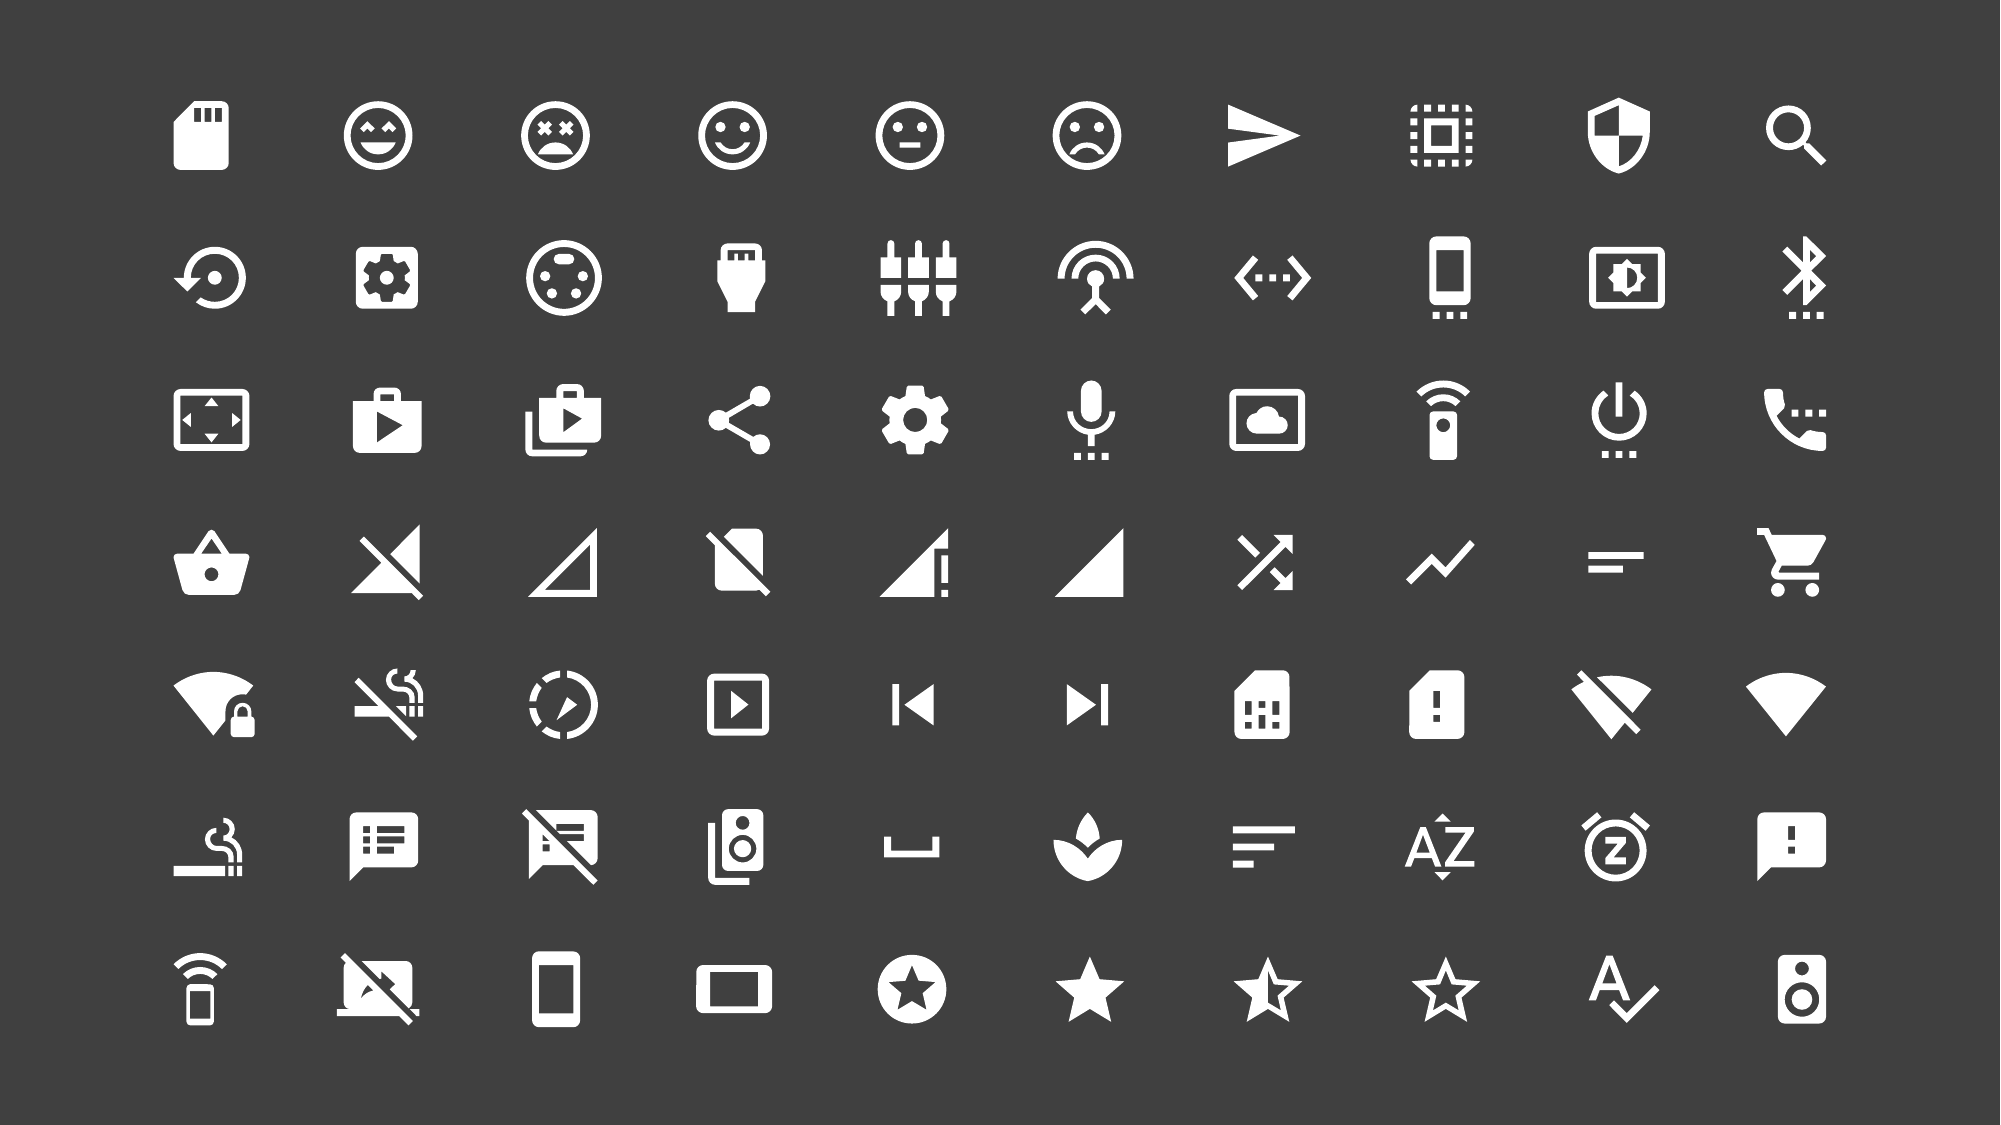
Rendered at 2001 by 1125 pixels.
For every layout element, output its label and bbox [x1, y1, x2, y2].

text_box [418, 706, 424, 717]
text_box [1789, 311, 1797, 319]
text_box [1075, 812, 1100, 848]
text_box [1080, 380, 1102, 422]
text_box [230, 702, 255, 738]
text_box [1416, 380, 1471, 397]
text_box [698, 101, 767, 170]
text_box [1269, 274, 1277, 282]
text_box [529, 708, 542, 727]
text_box [204, 827, 234, 863]
text_box [228, 865, 234, 877]
text_box [355, 246, 418, 309]
text_box [343, 101, 413, 170]
text_box [528, 528, 597, 597]
text_box [385, 668, 415, 703]
text_box [935, 284, 957, 316]
text_box [1080, 270, 1111, 315]
text_box [1465, 145, 1473, 153]
text_box [1101, 684, 1109, 726]
text_box [1287, 255, 1312, 301]
text_box [935, 240, 957, 278]
text_box [186, 984, 214, 1026]
text_box [1777, 954, 1827, 1024]
text_box [541, 670, 561, 683]
text_box [875, 101, 945, 170]
text_box [1424, 104, 1432, 112]
text_box [1410, 132, 1418, 140]
text_box [1410, 145, 1418, 153]
text_box [1465, 118, 1473, 126]
text_box [892, 684, 900, 726]
text_box [1066, 684, 1097, 726]
text_box [336, 953, 413, 1026]
text_box [173, 246, 246, 309]
text_box [908, 284, 929, 316]
text_box [1237, 534, 1293, 591]
text_box [1609, 985, 1660, 1023]
text_box [904, 684, 934, 726]
text_box [1446, 311, 1454, 319]
text_box [1584, 819, 1647, 882]
text_box [1411, 956, 1481, 1022]
text_box [1426, 394, 1461, 407]
text_box [1406, 540, 1475, 585]
text_box [1410, 104, 1418, 112]
text_box [879, 528, 949, 597]
text_box [1766, 105, 1827, 166]
text_box [1232, 843, 1275, 851]
text_box [1434, 872, 1451, 881]
text_box [525, 411, 588, 457]
text_box [1588, 552, 1644, 559]
text_box [1745, 672, 1826, 737]
text_box [173, 529, 250, 595]
text_box [1434, 813, 1451, 822]
text_box [529, 682, 542, 702]
text_box [567, 670, 598, 739]
text_box [1232, 826, 1295, 834]
text_box [696, 965, 773, 1014]
text_box [1054, 528, 1124, 597]
text_box [1409, 670, 1465, 739]
text_box [1438, 104, 1445, 112]
text_box [526, 240, 602, 316]
text_box [1771, 582, 1785, 597]
text_box [1816, 311, 1824, 319]
text_box [1074, 452, 1081, 460]
text_box [521, 809, 598, 885]
text_box [1587, 97, 1650, 174]
text_box [539, 384, 602, 443]
text_box [717, 243, 766, 313]
text_box [1581, 812, 1602, 831]
text_box [708, 385, 771, 455]
text_box [223, 817, 243, 863]
text_box [1101, 452, 1109, 460]
text_box [722, 809, 764, 871]
text_box [708, 822, 750, 885]
text_box [1052, 101, 1122, 170]
text_box [390, 524, 420, 584]
text_box [173, 671, 254, 736]
text_box [1424, 159, 1432, 167]
text_box [182, 966, 218, 979]
text_box [1228, 104, 1301, 167]
text_box [705, 531, 771, 597]
text_box [173, 101, 229, 170]
text_box [1460, 311, 1468, 319]
text_box [1234, 670, 1290, 739]
text_box [1465, 104, 1473, 112]
text_box [173, 865, 226, 877]
text_box [1805, 582, 1820, 597]
text_box [1597, 675, 1652, 713]
text_box [1782, 236, 1827, 306]
text_box [1404, 827, 1442, 867]
text_box [1234, 255, 1259, 301]
text_box [1067, 411, 1116, 447]
text_box [1283, 274, 1290, 282]
text_box [556, 697, 578, 721]
text_box [532, 951, 581, 1028]
text_box [1615, 451, 1623, 458]
text_box [404, 670, 424, 703]
text_box [1465, 159, 1473, 167]
text_box [1055, 956, 1125, 1022]
text_box [1087, 452, 1095, 460]
text_box [1053, 839, 1123, 882]
text_box [1615, 382, 1623, 417]
text_box [354, 677, 418, 741]
text_box [1410, 159, 1418, 167]
text_box [877, 954, 947, 1024]
text_box [1465, 132, 1473, 140]
text_box [173, 953, 227, 970]
text_box [707, 673, 770, 736]
text_box [1438, 159, 1445, 167]
text_box [1445, 827, 1475, 867]
text_box [237, 865, 243, 877]
text_box [1588, 565, 1623, 573]
text_box [880, 240, 902, 278]
text_box [884, 836, 940, 858]
text_box [1057, 240, 1134, 279]
text_box [350, 536, 424, 601]
text_box [1803, 311, 1810, 319]
text_box [1229, 388, 1306, 451]
text_box [1432, 311, 1440, 319]
text_box [1757, 528, 1827, 580]
text_box [173, 388, 250, 451]
text_box [1591, 390, 1647, 441]
text_box [1233, 956, 1303, 1022]
text_box [881, 385, 949, 455]
text_box [1451, 159, 1459, 167]
text_box [1410, 118, 1418, 126]
text_box [1424, 118, 1459, 153]
text_box [541, 726, 561, 739]
text_box [1451, 104, 1459, 112]
text_box [349, 812, 419, 882]
text_box [908, 240, 929, 278]
text_box [1629, 812, 1651, 831]
text_box [880, 284, 902, 316]
text_box [1601, 451, 1609, 458]
text_box [1255, 274, 1263, 282]
text_box [1429, 236, 1471, 306]
text_box [1757, 812, 1827, 882]
text_box [361, 961, 420, 1017]
text_box [521, 101, 590, 170]
text_box [1571, 670, 1641, 740]
text_box [1629, 451, 1637, 458]
text_box [1429, 411, 1458, 460]
text_box [1588, 955, 1631, 1001]
text_box [723, 528, 763, 576]
text_box [1589, 246, 1665, 309]
text_box [1232, 860, 1254, 868]
text_box [352, 387, 422, 453]
text_box [1764, 388, 1827, 451]
